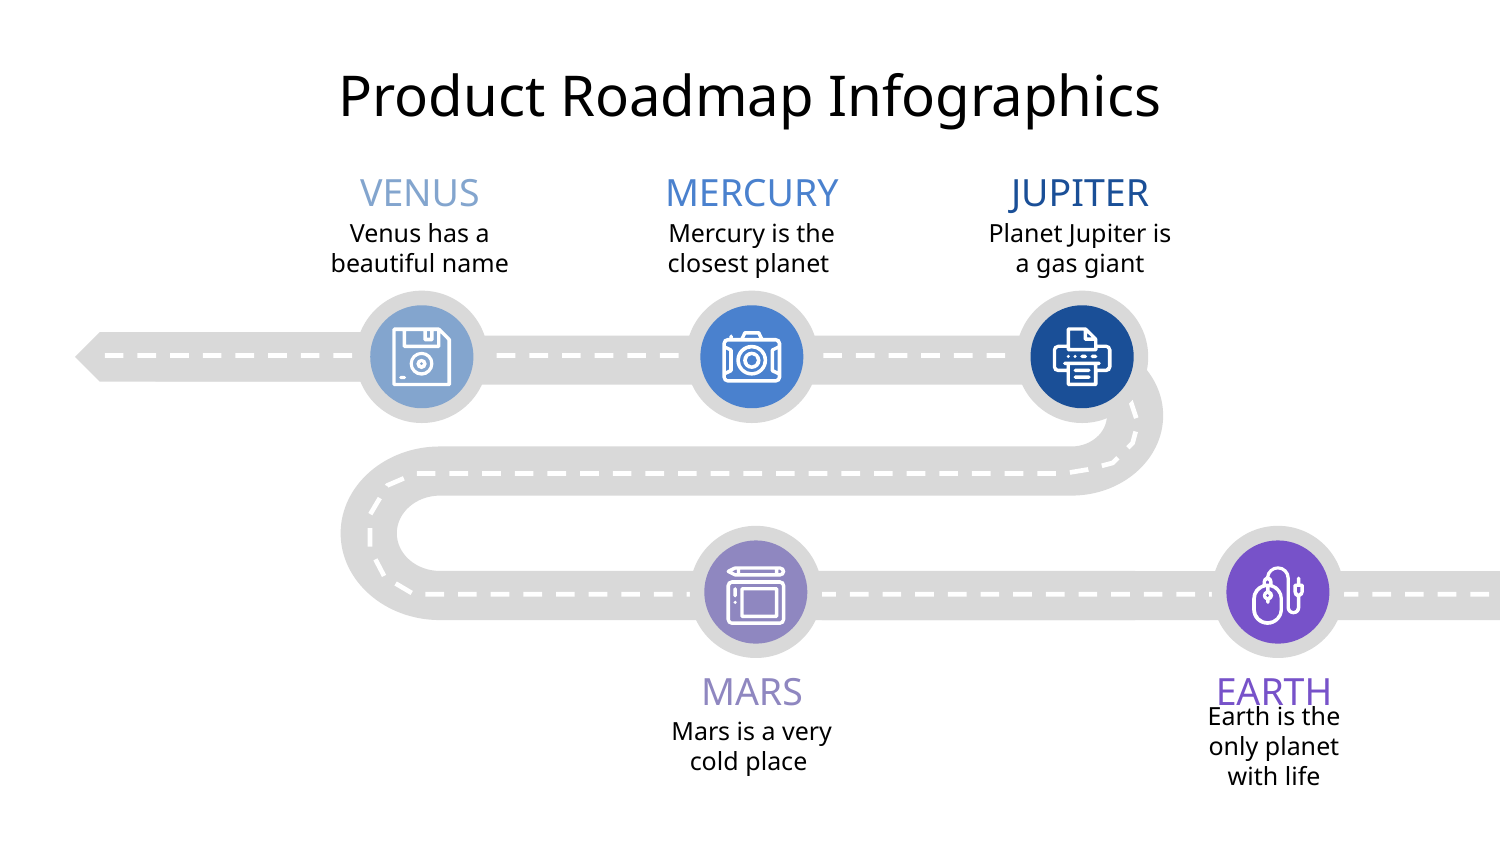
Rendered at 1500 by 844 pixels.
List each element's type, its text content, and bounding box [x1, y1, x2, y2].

text_box EARTH [1175, 672, 1373, 708]
text_box Mercury is the closest planet [653, 209, 851, 285]
text_box MERCURY [653, 173, 851, 209]
text_box Earth is the only planet with life [1175, 708, 1373, 783]
text_box JUPITER [981, 173, 1179, 209]
title Product Roadmap Infographics [75, 67, 1425, 120]
text_box VENUS [321, 173, 519, 209]
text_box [74, 290, 1500, 659]
text_box Mars is a very cold place [653, 708, 851, 783]
text_box MARS [653, 672, 851, 708]
text_box Planet Jupiter is a gas giant [981, 209, 1179, 285]
text_box Venus has a beautiful name [321, 209, 519, 285]
